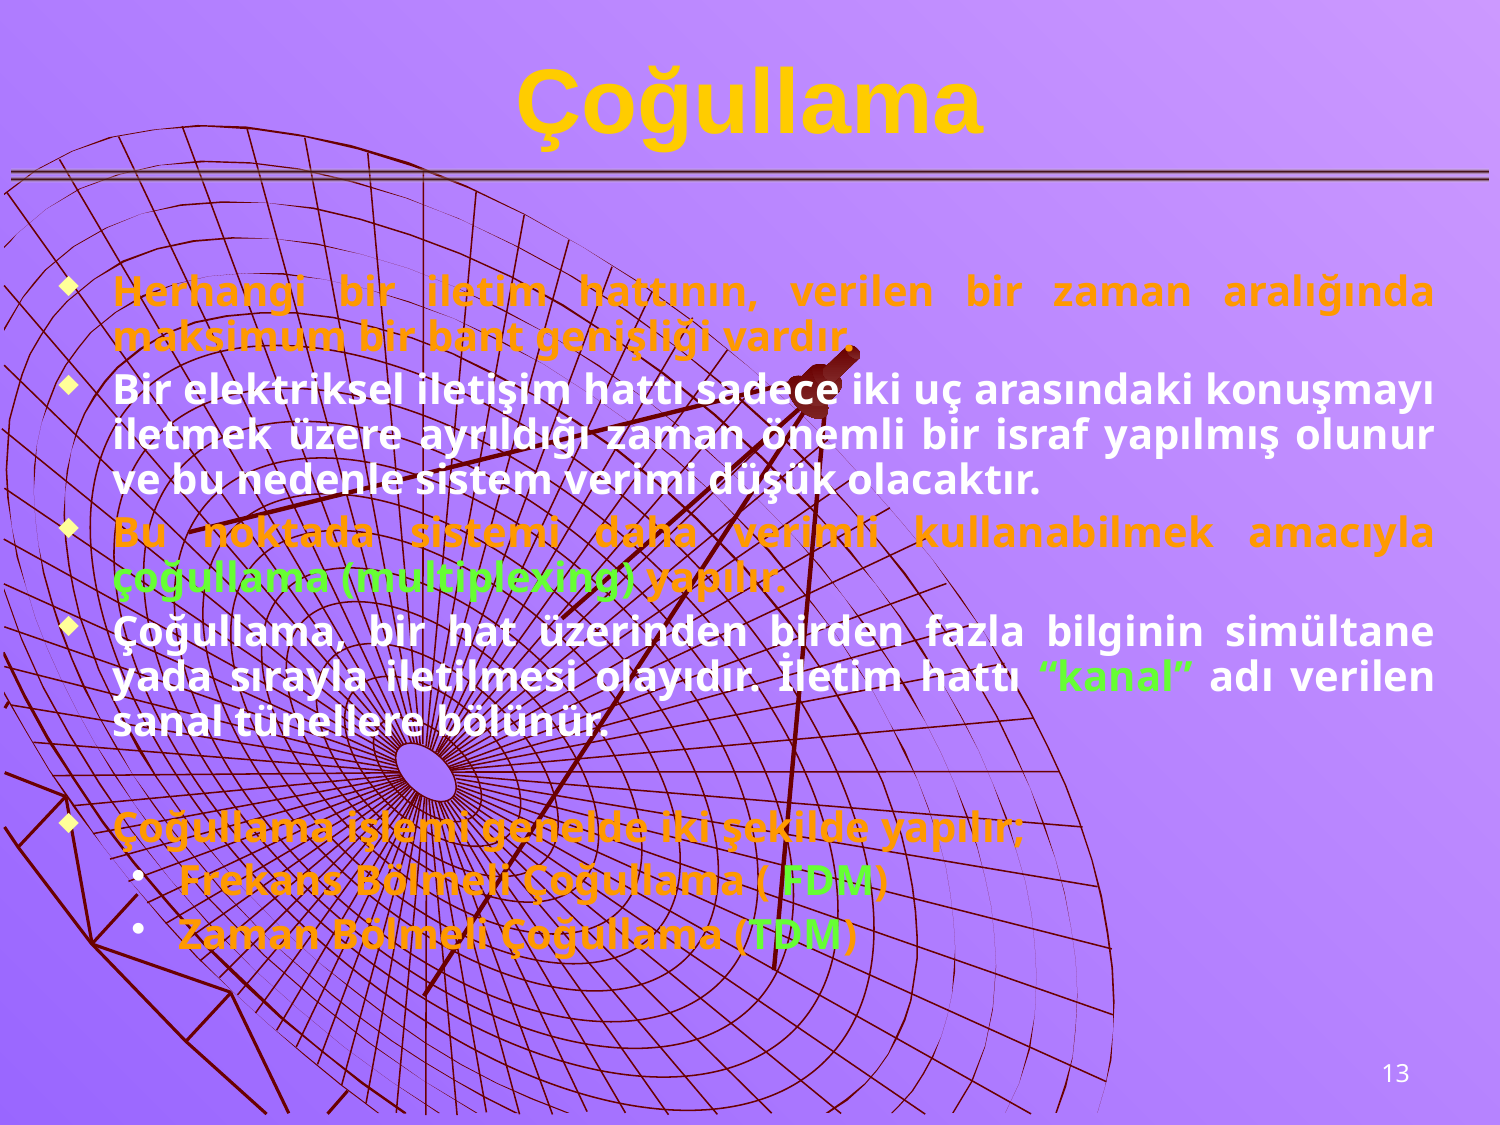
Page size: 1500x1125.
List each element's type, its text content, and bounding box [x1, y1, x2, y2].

title Çoğullama [0, 15, 1500, 179]
slide_number 13 [1074, 1073, 1426, 1100]
list Herhangi bir iletim hattının, verilen bir zaman aralığında maksimum bir bant genişliği vardır. Bir elektriksel iletişim hattı sadece iki uç arasındaki konuşmayı iletmek üzere ayrıldığı zaman önemli bir israf yapılmış olunur ve bu nedenle sistem verimi düşük olacaktır. Bu noktada sistemi daha verimli kullanabilmek amacıyla çoğullama (multiplexing) yapılır. Çoğullama, bir hat üzerinden birden fazla bilginin simültane yada sırayla iletilmesi olayıdır. İletim hattı “kanal” adı verilen sanal tünellere bölünür. Çoğullama işlemi genelde iki şekilde yapılır; Frekans Bölmeli Çoğullama ( FDM) Zaman Bölmeli Çoğullama (TDM) [40, 262, 1452, 1073]
